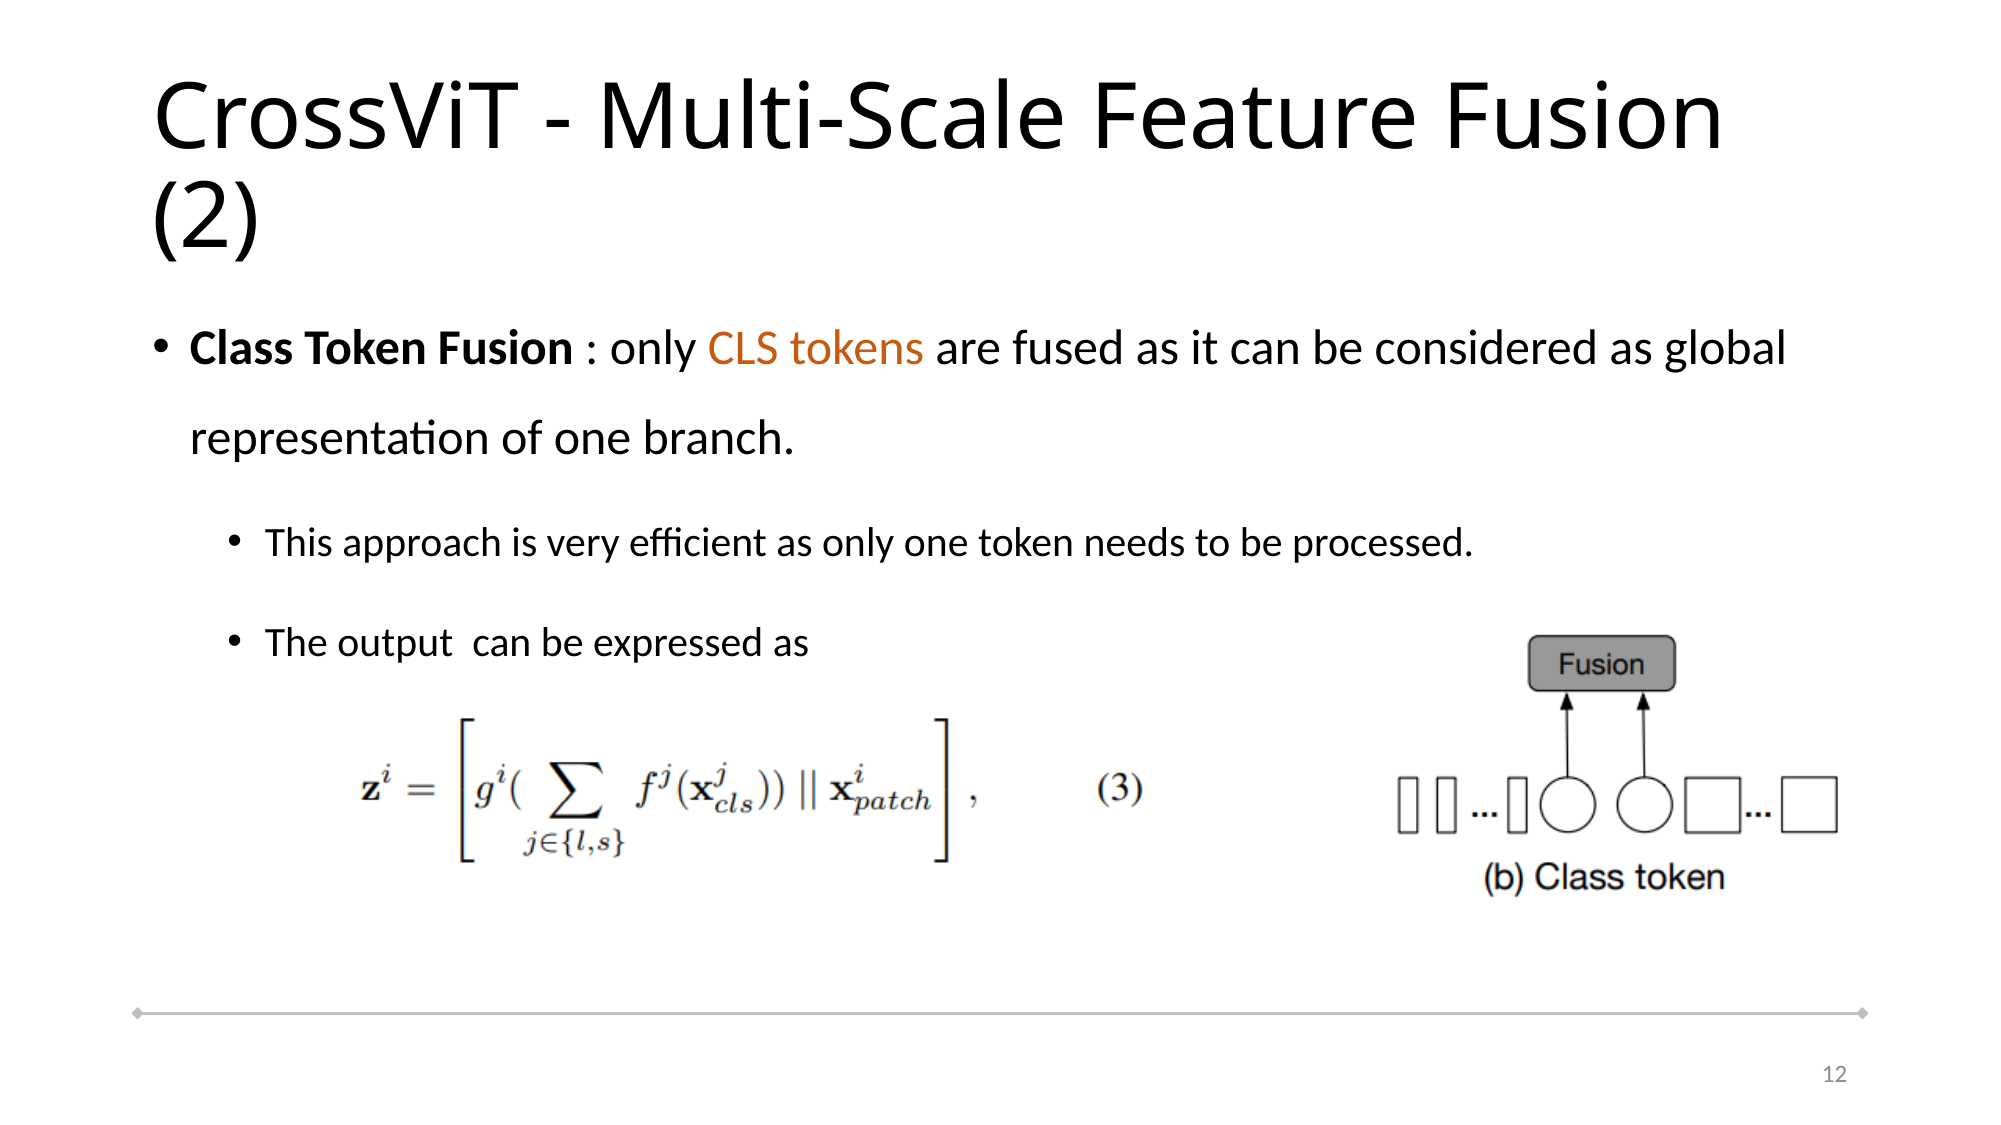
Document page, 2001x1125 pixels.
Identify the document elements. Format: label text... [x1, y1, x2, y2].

picture [1368, 607, 1863, 905]
title CrossViT - Multi-Scale Feature Fusion (2) [137, 59, 1863, 278]
slide_number 12 [1412, 1042, 1863, 1103]
picture [334, 692, 1194, 880]
